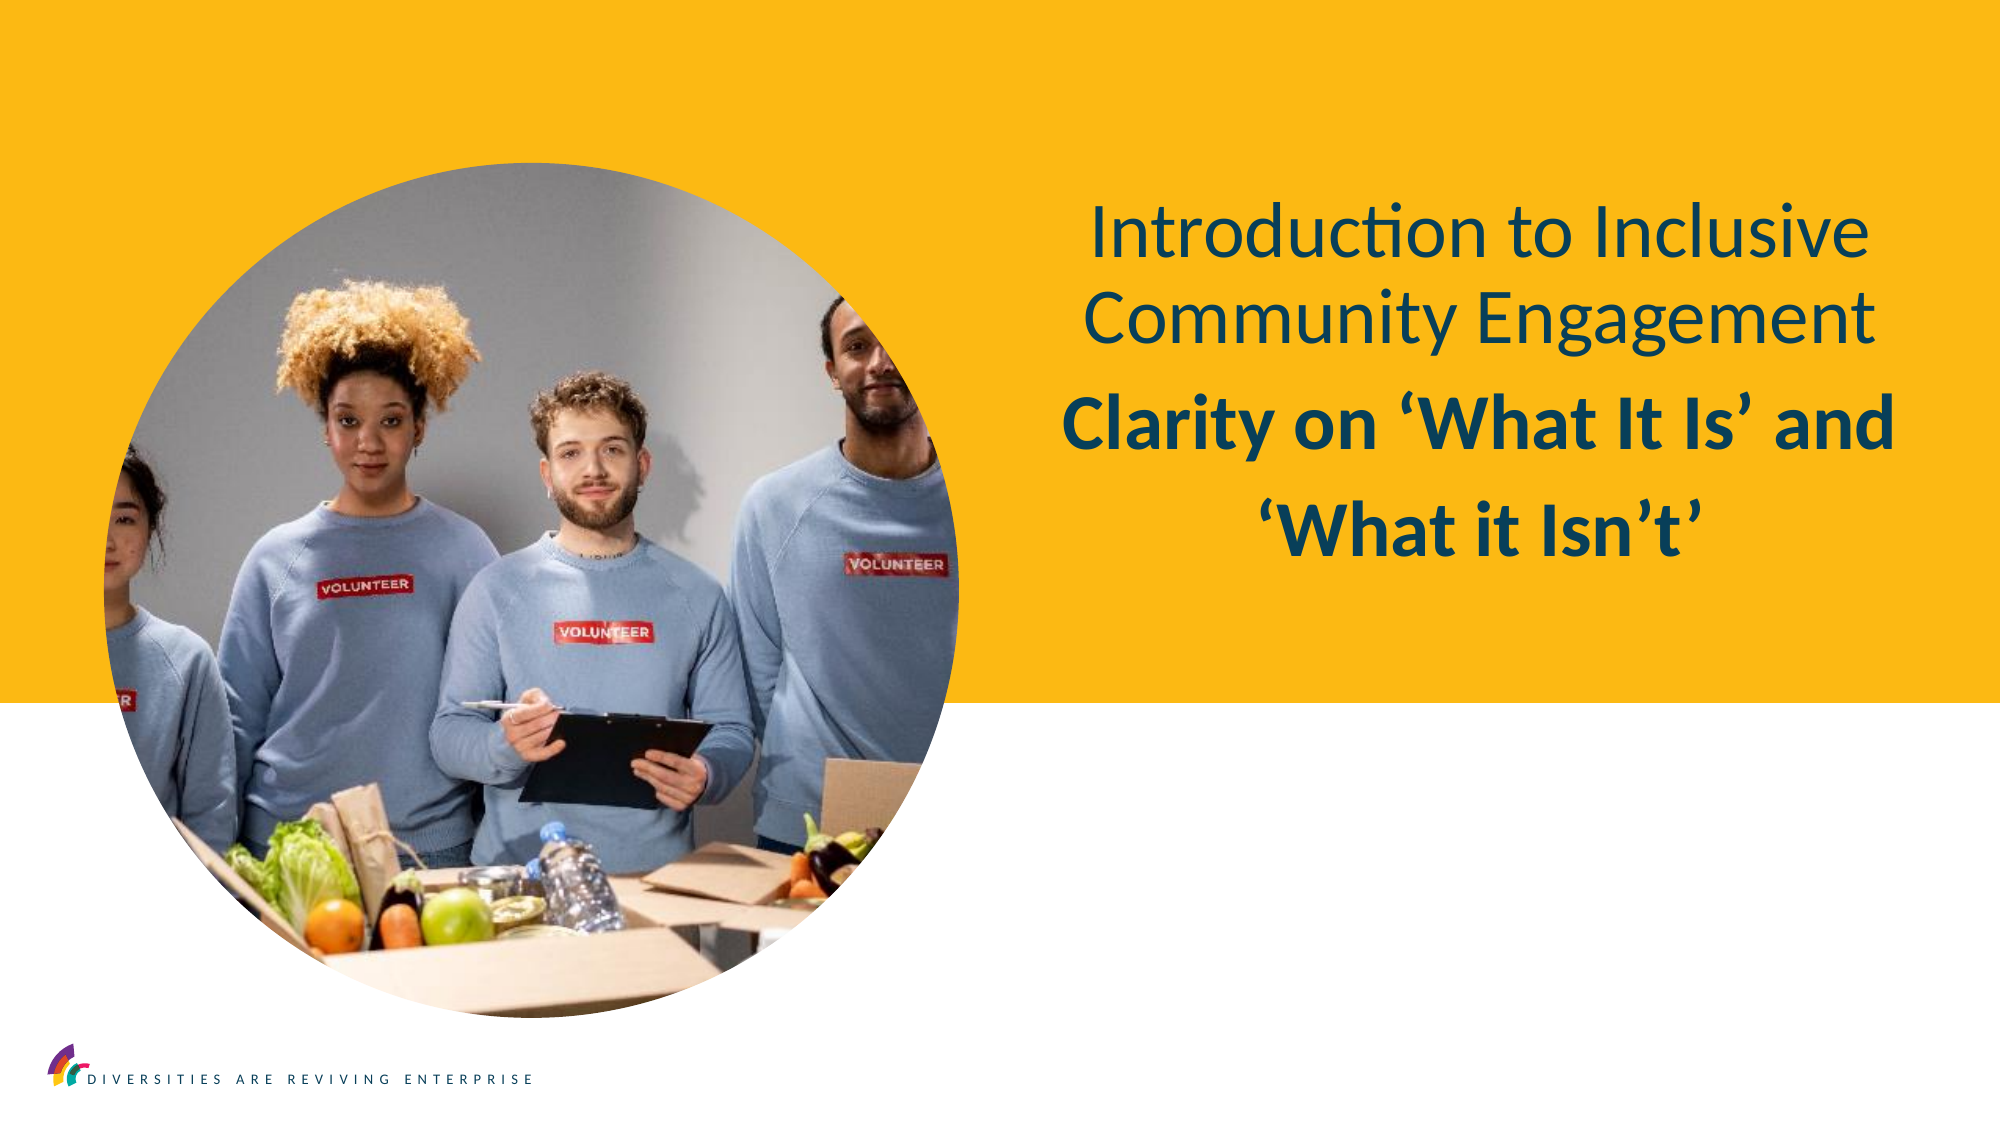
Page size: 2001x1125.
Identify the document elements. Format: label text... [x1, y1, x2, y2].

picture [103, 162, 959, 1018]
list Introduction to Inclusive Community Engagement Clarity on ‘What It Is’ and ‘What it Isn’t’ [1041, 181, 1921, 582]
